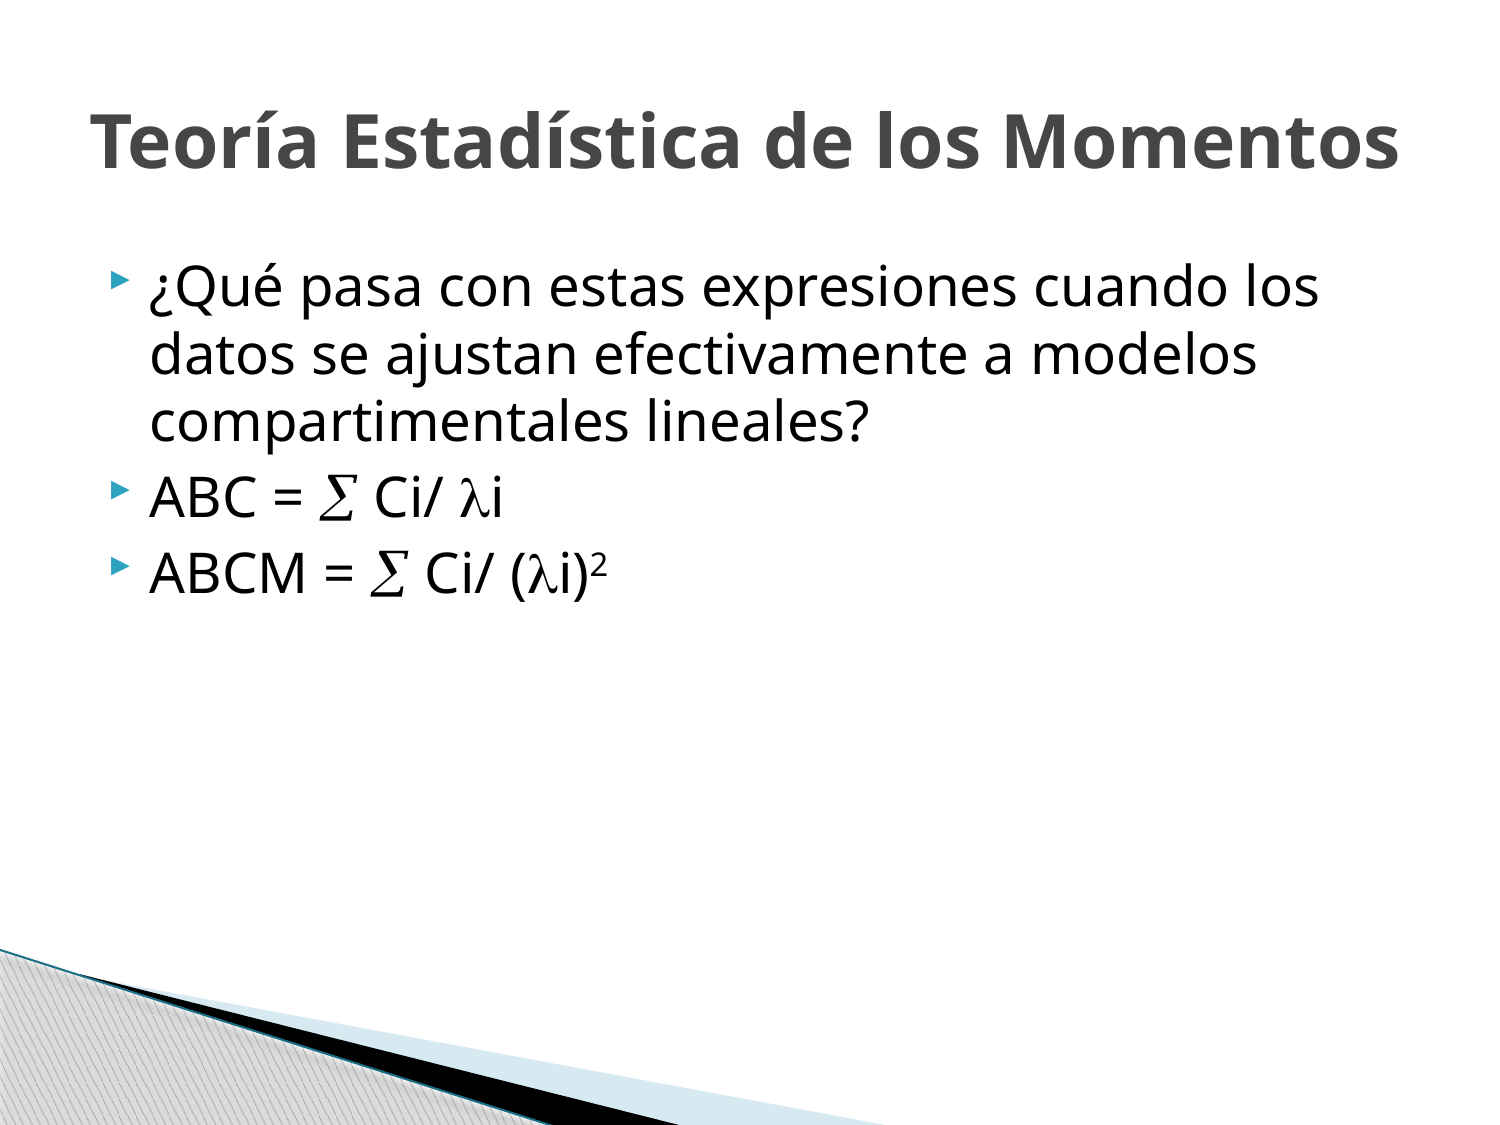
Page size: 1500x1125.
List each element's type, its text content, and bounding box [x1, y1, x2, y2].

title Teoría Estadística de los Momentos [75, 45, 1425, 233]
list ¿Qué pasa con estas expresiones cuando los datos se ajustan efectivamente a modelos compartimentales lineales? ABC =  Ci/ i ABCM =  Ci/ (i)2 [74, 242, 1426, 986]
